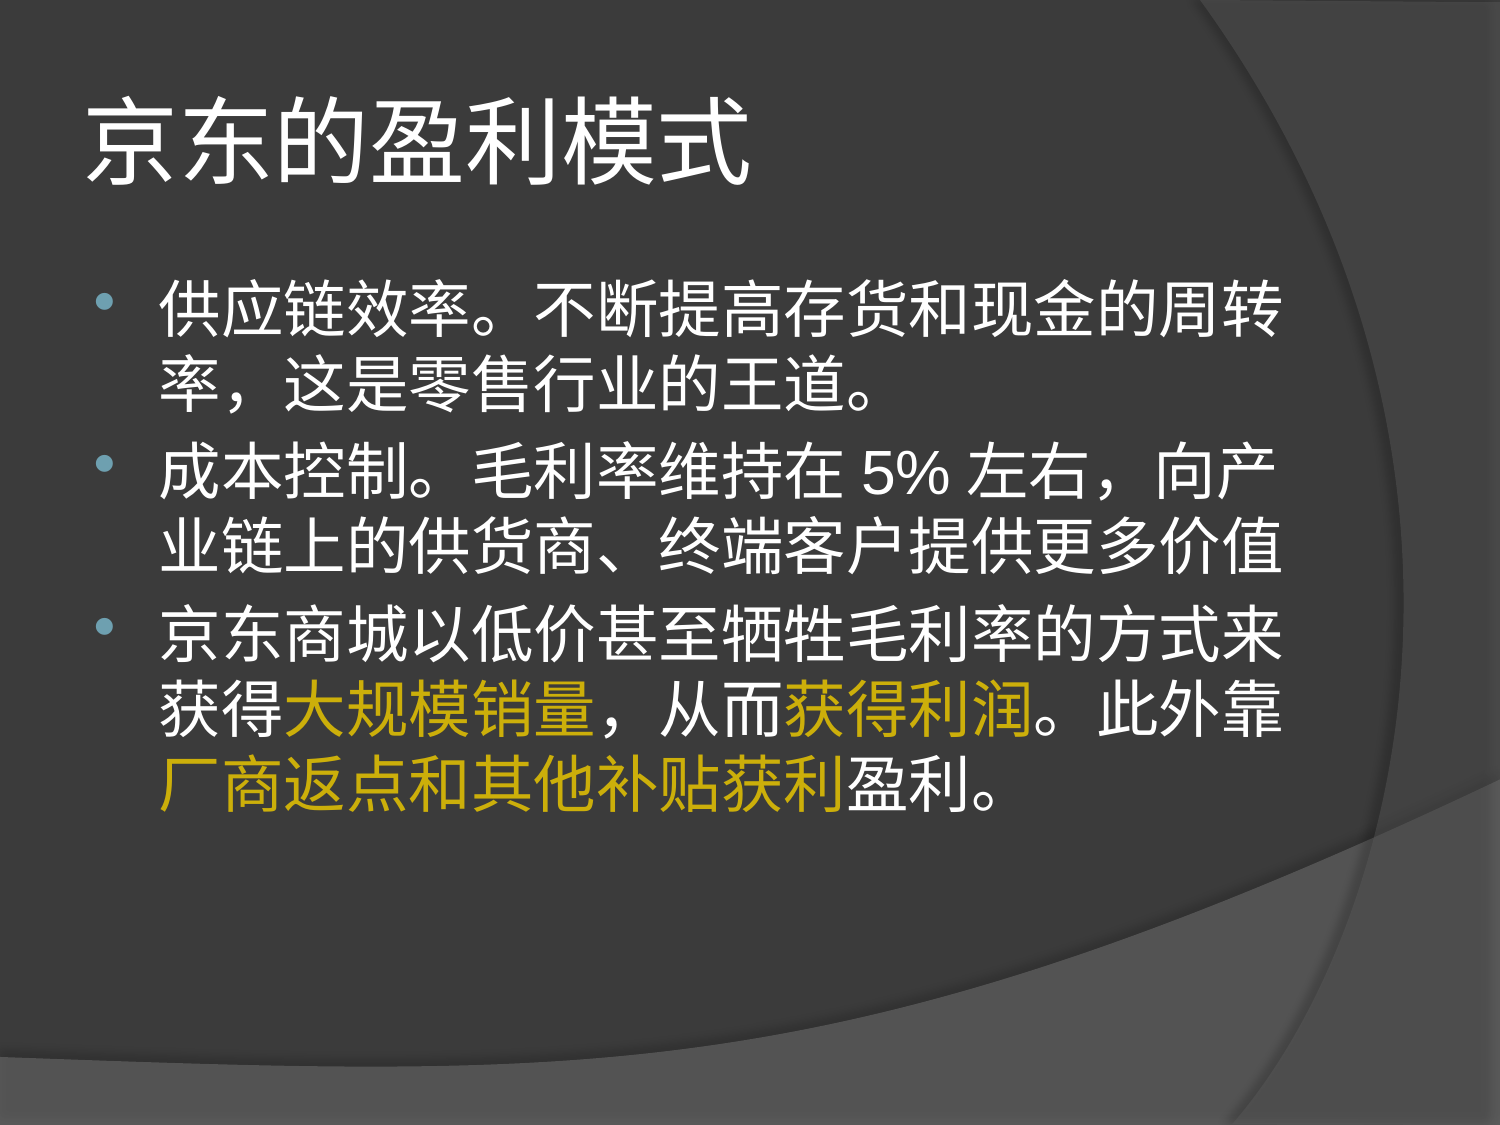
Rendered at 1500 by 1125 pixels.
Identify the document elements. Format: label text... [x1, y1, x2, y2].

title 京东的盈利模式 [74, 44, 1301, 233]
list 供应链效率。不断提高存货和现金的周转率，这是零售行业的王道。 成本控制。毛利率维持在5%左右，向产业链上的供货商、终端客户提供更多价值 京东商城以低价甚至牺牲毛利率的方式来获得大规模销量，从而获得利润。此外靠厂商返点和其他补贴获利盈利。 [74, 262, 1301, 1006]
